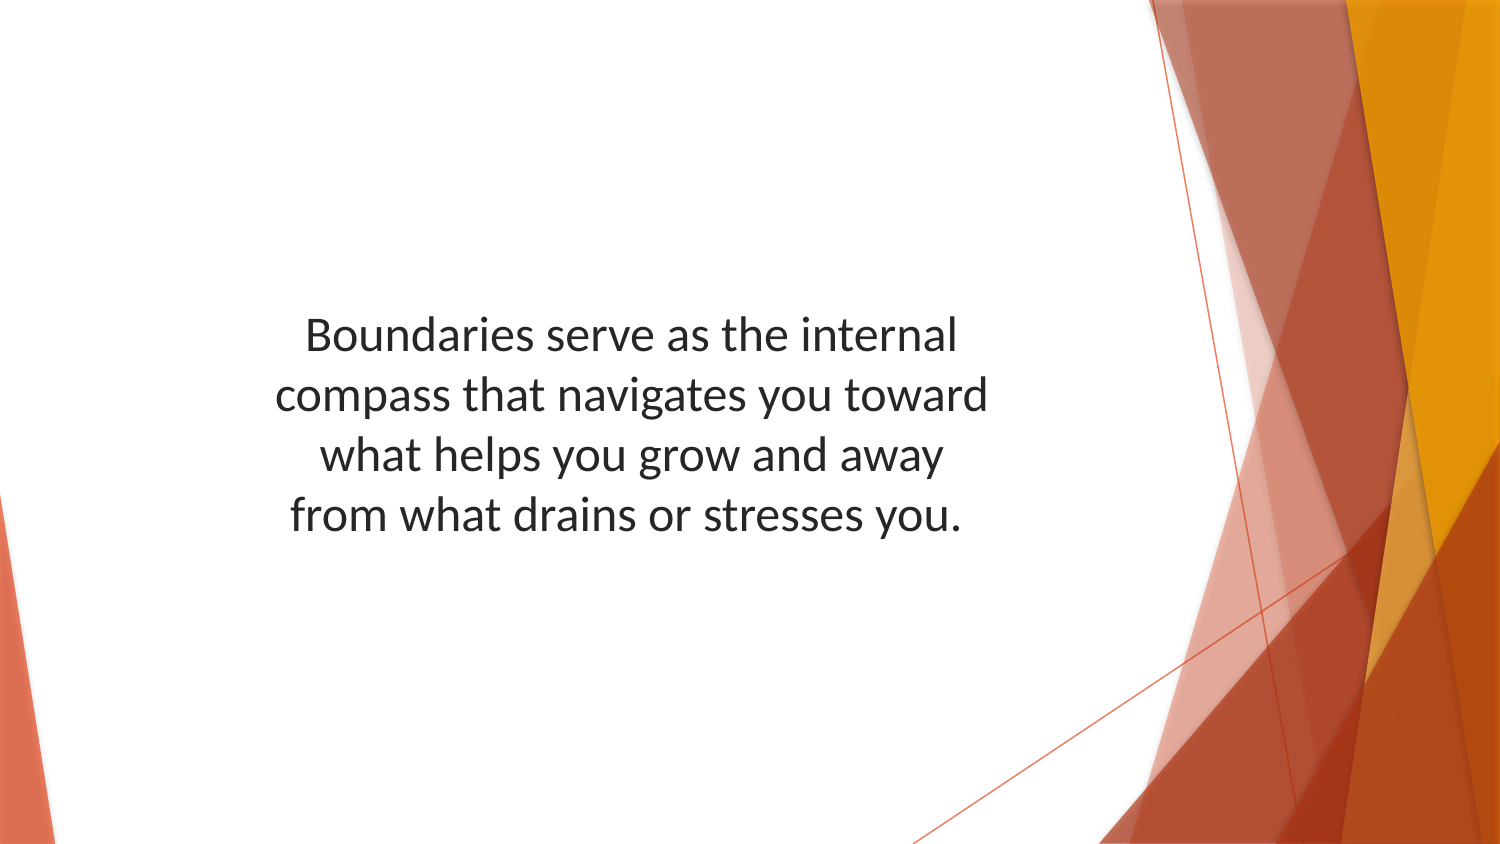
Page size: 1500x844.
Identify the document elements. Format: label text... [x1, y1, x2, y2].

list Boundaries serve as the internal compass that navigates you toward what helps you grow and away from what drains or stresses you. [253, 197, 1010, 647]
